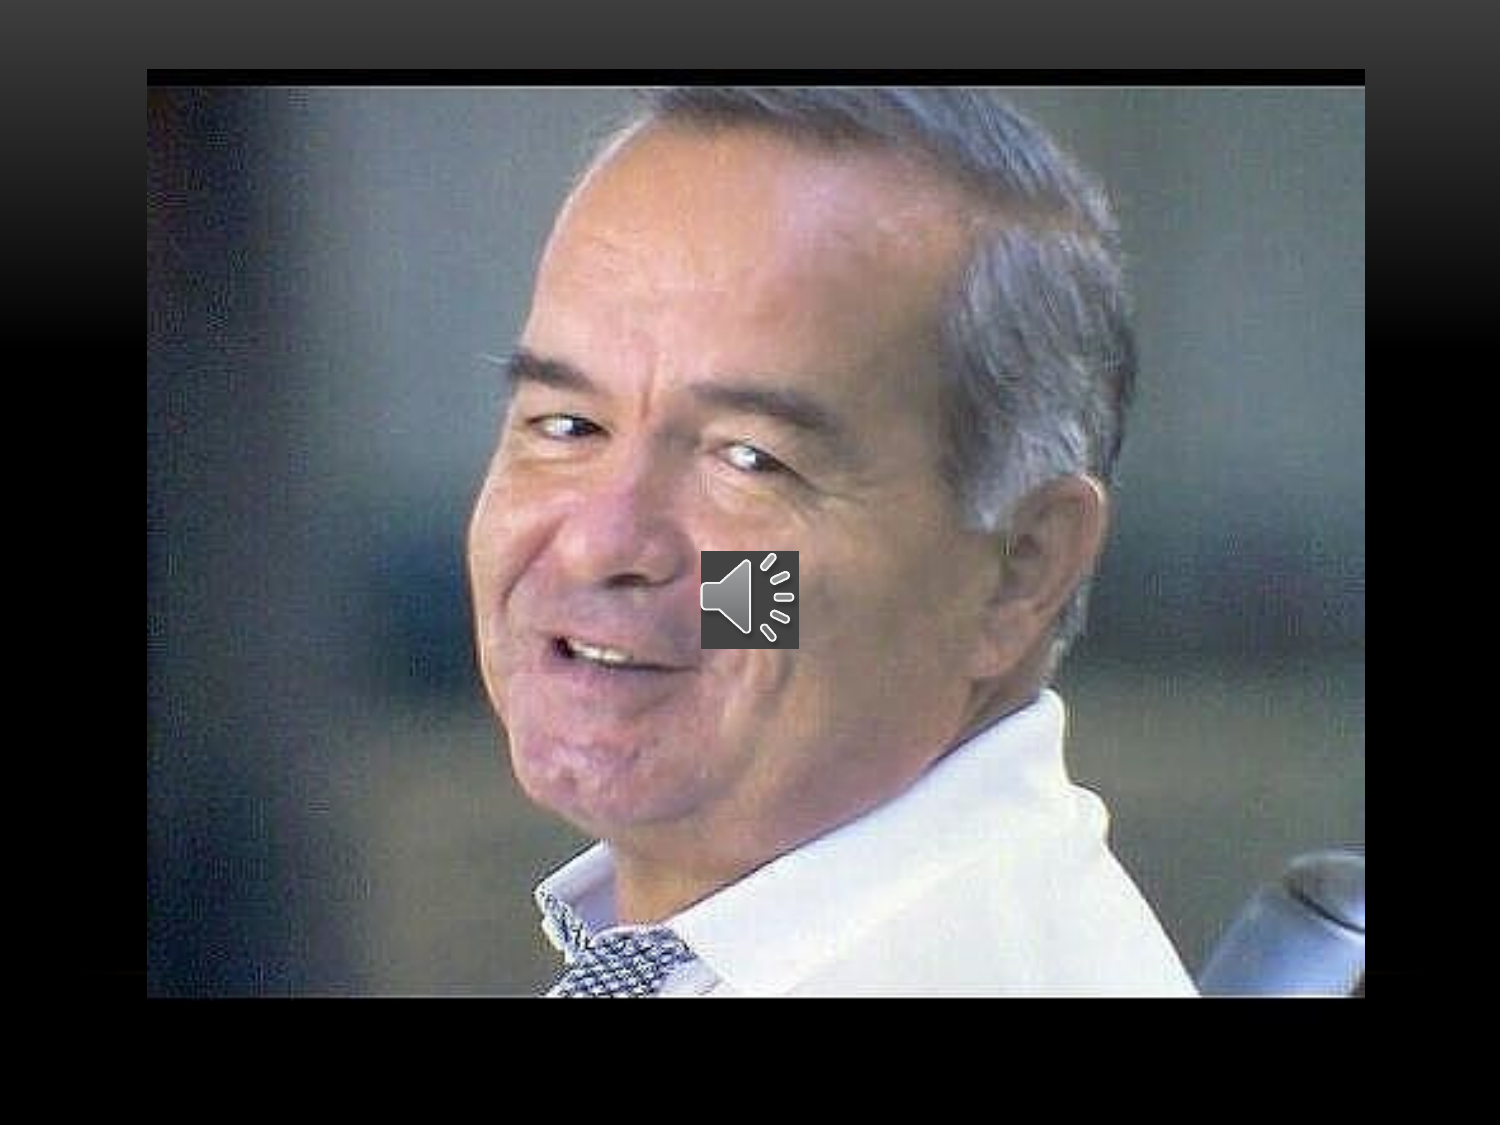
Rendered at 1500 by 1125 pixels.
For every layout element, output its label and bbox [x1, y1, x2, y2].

picture [0, 0, 1500, 1125]
list [699, 549, 801, 651]
